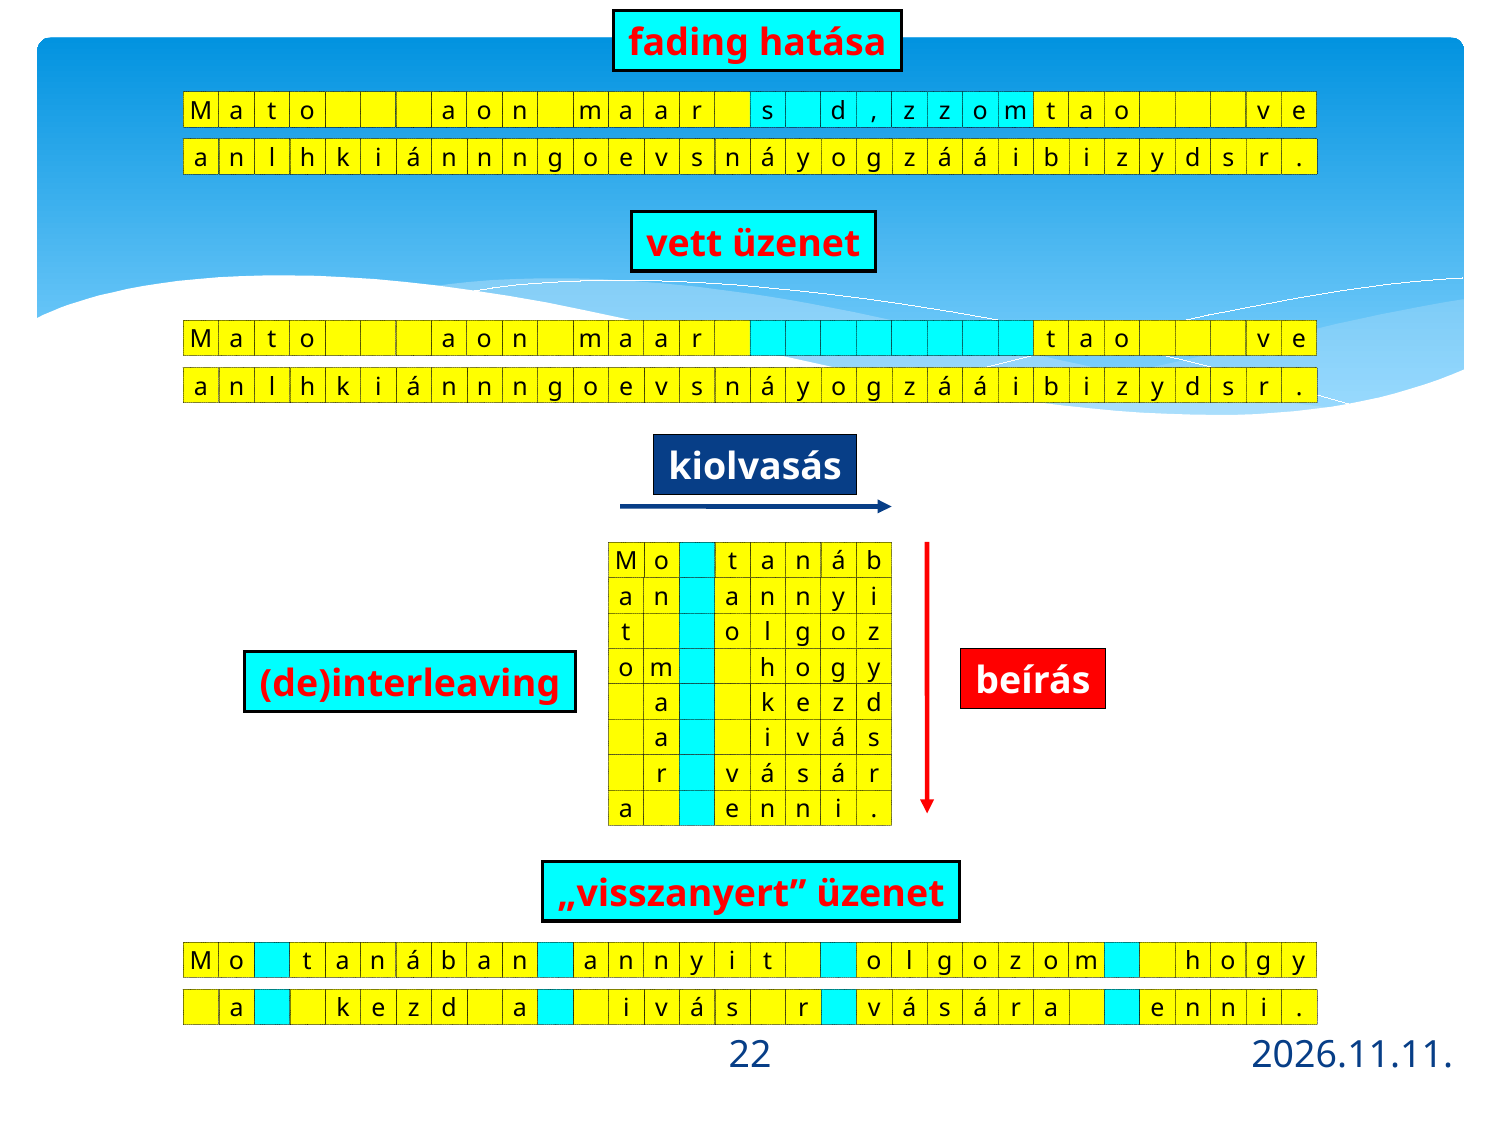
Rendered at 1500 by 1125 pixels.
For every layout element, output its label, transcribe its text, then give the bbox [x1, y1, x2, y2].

text_box kiolvasás [653, 434, 857, 495]
text_box beírás [960, 648, 1106, 709]
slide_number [847, 1025, 1469, 1086]
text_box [608, 541, 892, 826]
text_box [182, 209, 1318, 403]
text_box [182, 859, 1318, 1025]
text_box [620, 500, 892, 513]
text_box [920, 541, 934, 814]
slide_number 22 [654, 1035, 846, 1086]
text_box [182, 8, 1318, 175]
text_box (de)interleaving [244, 651, 576, 712]
